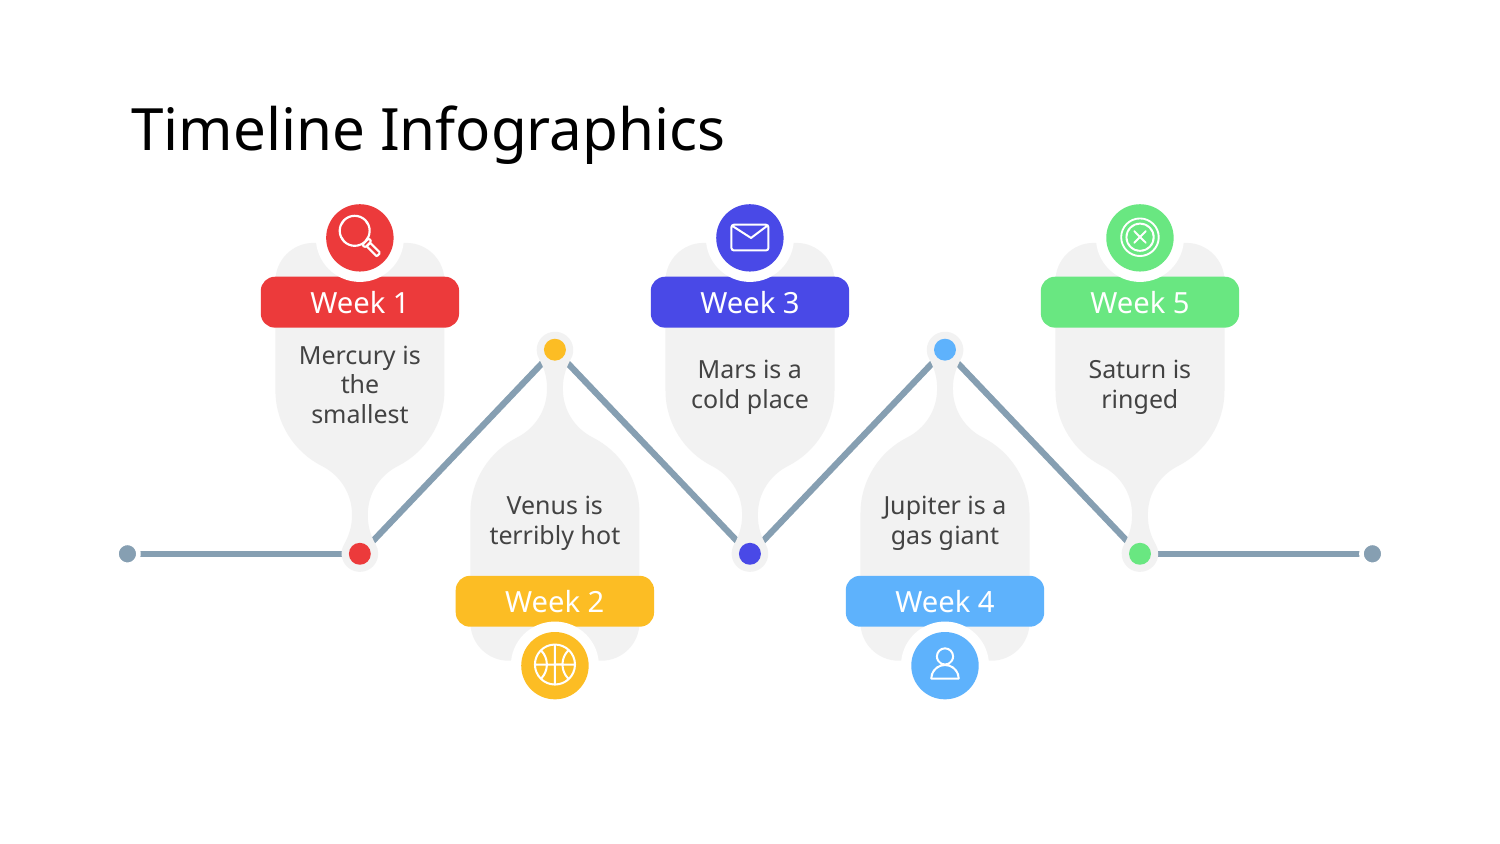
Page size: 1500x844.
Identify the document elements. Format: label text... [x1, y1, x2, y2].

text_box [260, 193, 460, 573]
text_box [1361, 542, 1384, 553]
title Timeline Infographics [116, 88, 1384, 167]
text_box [845, 331, 1045, 710]
text_box [1364, 559, 1383, 565]
text_box [116, 542, 139, 553]
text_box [650, 193, 850, 573]
text_box [119, 561, 136, 565]
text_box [455, 331, 655, 710]
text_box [1040, 193, 1240, 573]
